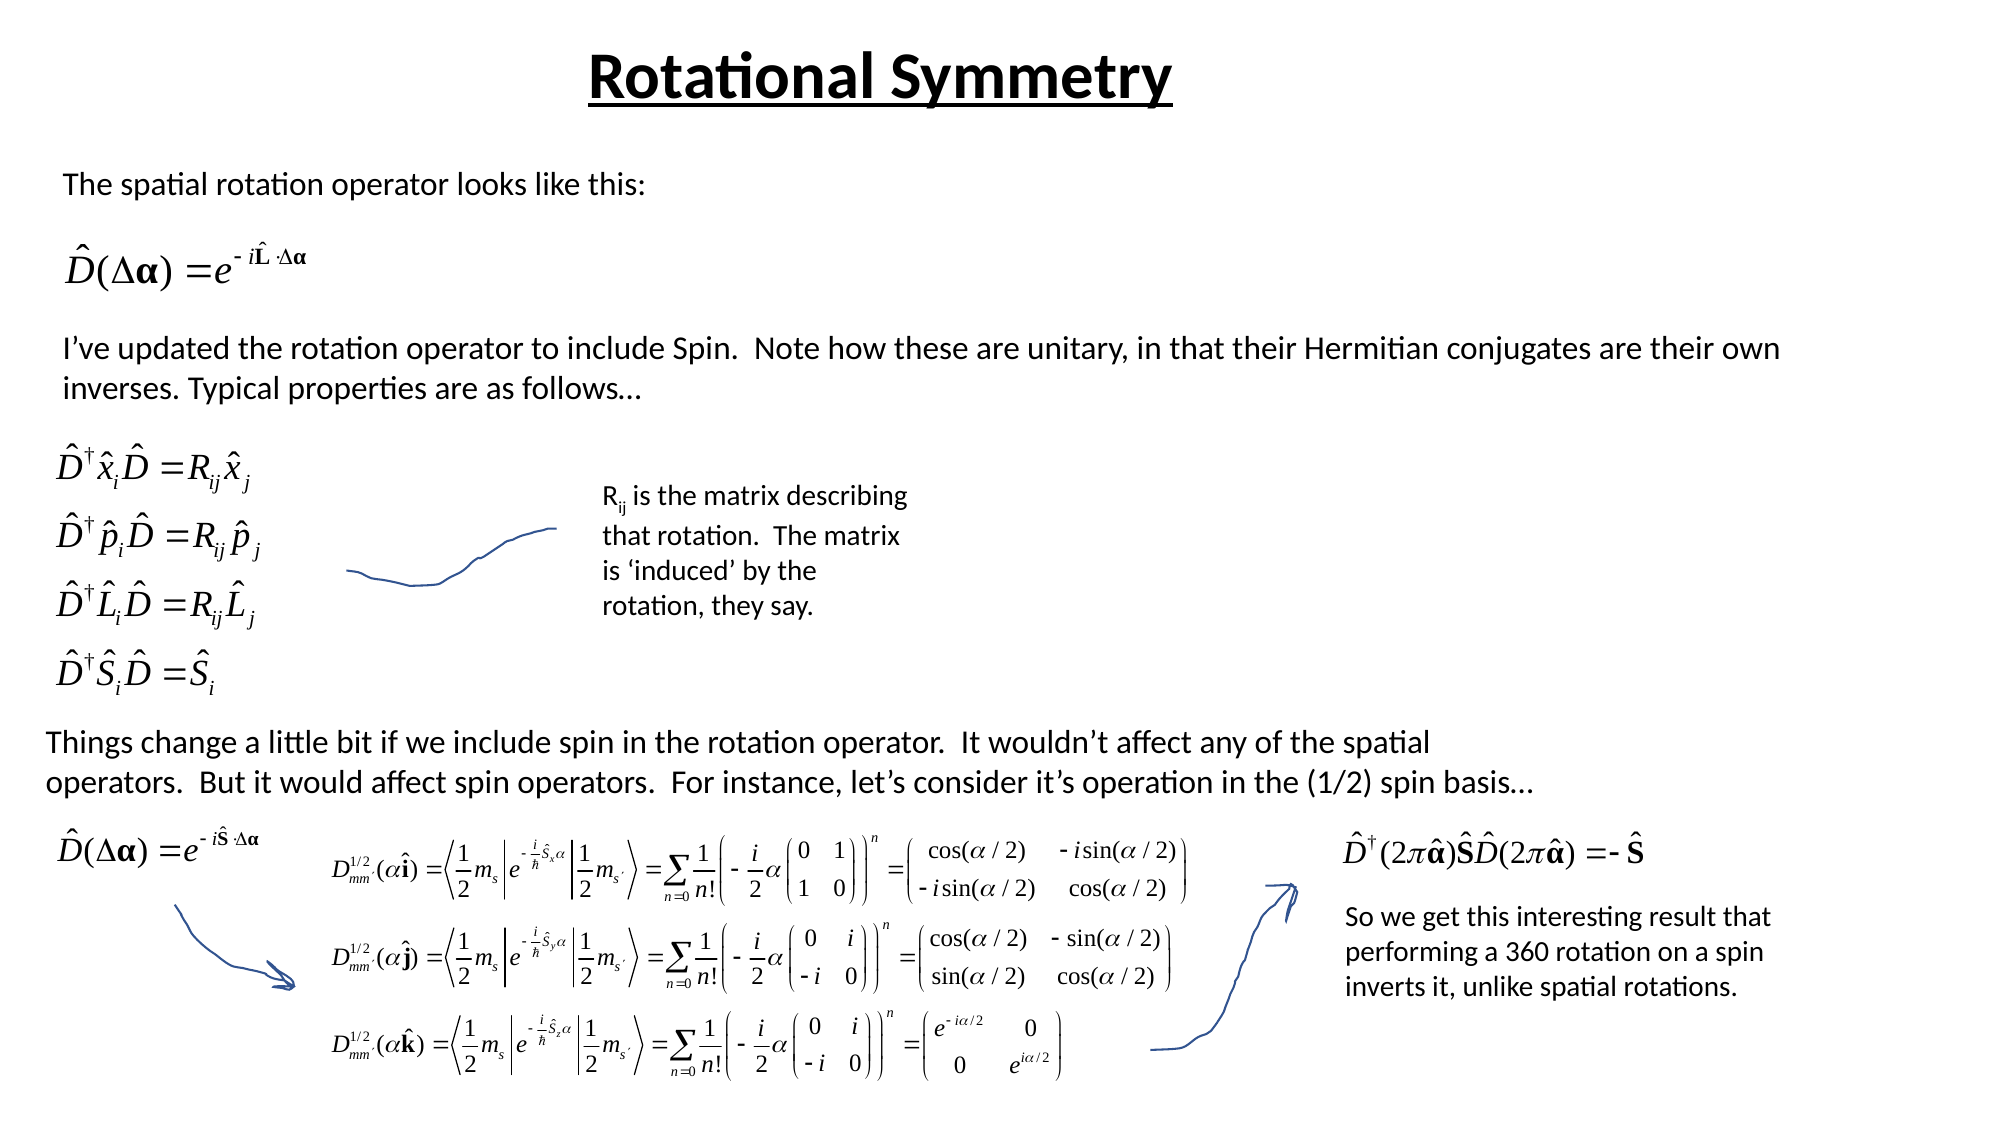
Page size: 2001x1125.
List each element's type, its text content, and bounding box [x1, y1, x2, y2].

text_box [327, 825, 1195, 1086]
text_box Things change a little bit if we include spin in the rotation operator. It wouldn’t affect any of the spatial operators. But it would affect spin operators. For instance, let’s consider it’s operation in the (1/2) spin basis… [30, 713, 1559, 808]
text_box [49, 436, 273, 702]
text_box [1195, 882, 1299, 1041]
text_box So we get this interesting result that performing a 360 rotation on a spin inverts it, unlike spatial rotations. [1330, 890, 1826, 1010]
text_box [57, 232, 316, 300]
text_box Rotational Symmetry [573, 24, 1433, 120]
text_box [346, 527, 557, 587]
text_box I’ve updated the rotation operator to include Spin. Note how these are unitary, in that their Hermitian conjugates are their own inverses. Typical properties are as follows… [47, 318, 1826, 414]
text_box [173, 904, 296, 991]
text_box The spatial rotation operator looks like this: [47, 154, 732, 209]
text_box Rij is the matrix describing that rotation. The matrix is ‘induced’ by the rotation, they say. [587, 471, 937, 629]
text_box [1337, 825, 1652, 877]
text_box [51, 818, 267, 876]
